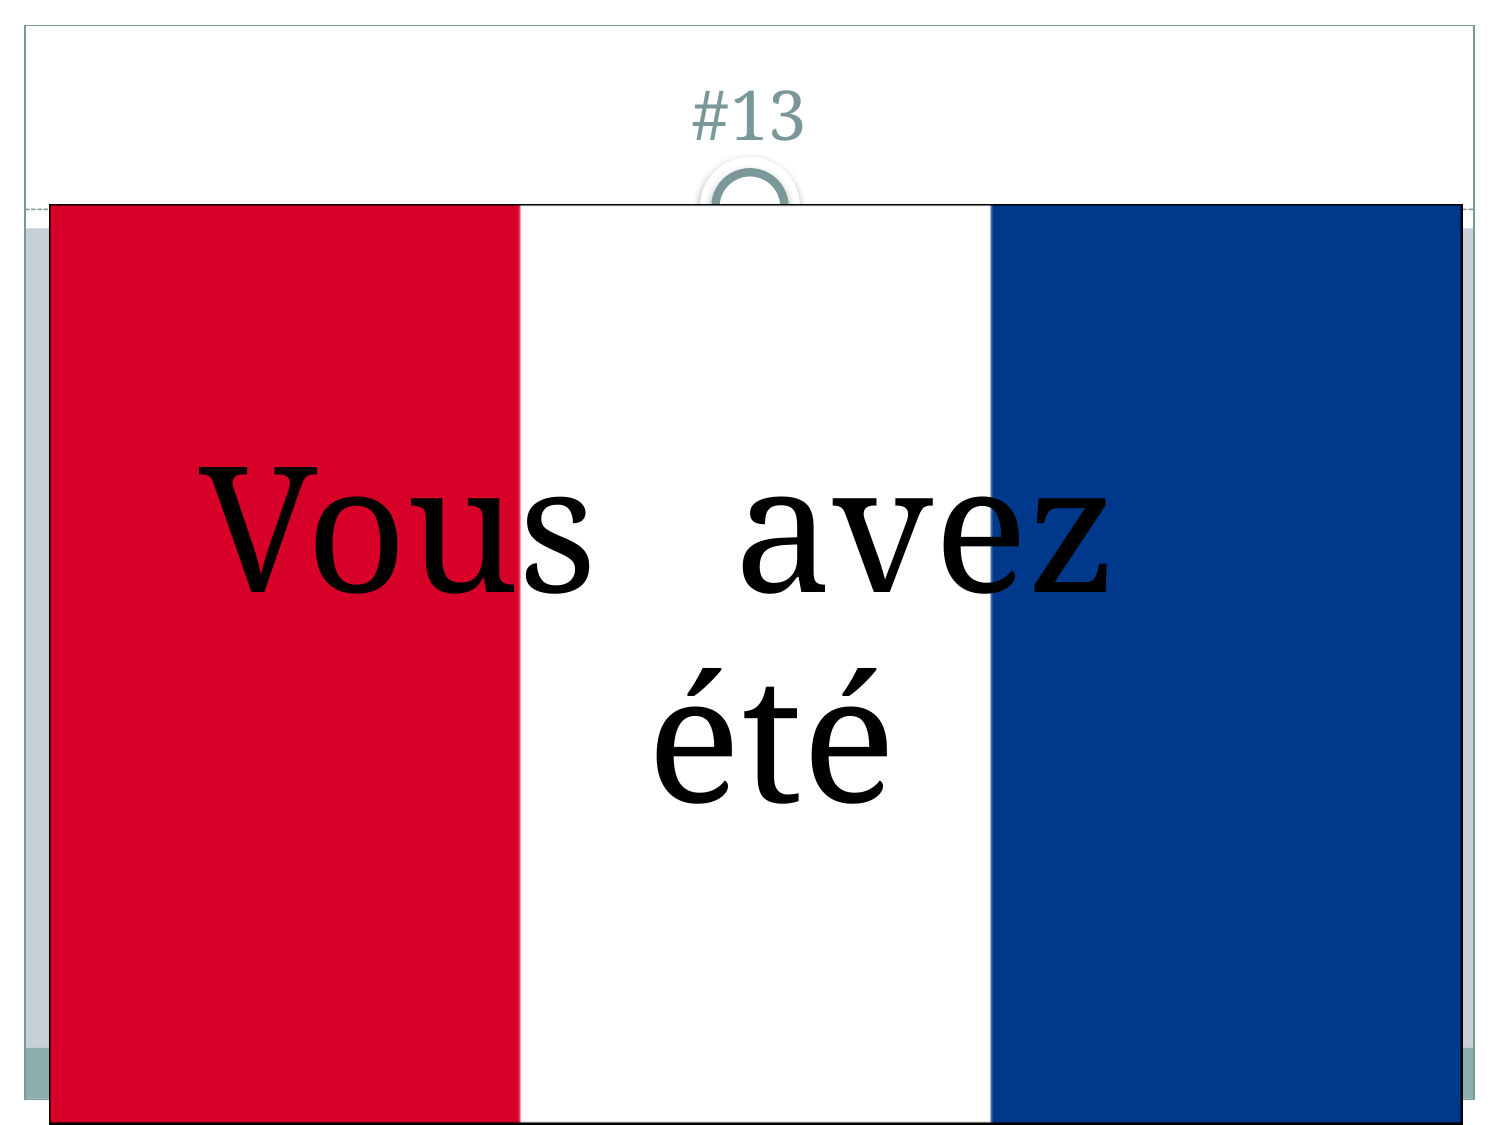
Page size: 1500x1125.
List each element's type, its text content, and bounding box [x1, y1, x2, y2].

title #13 [49, 37, 1450, 162]
picture [49, 203, 1463, 1125]
